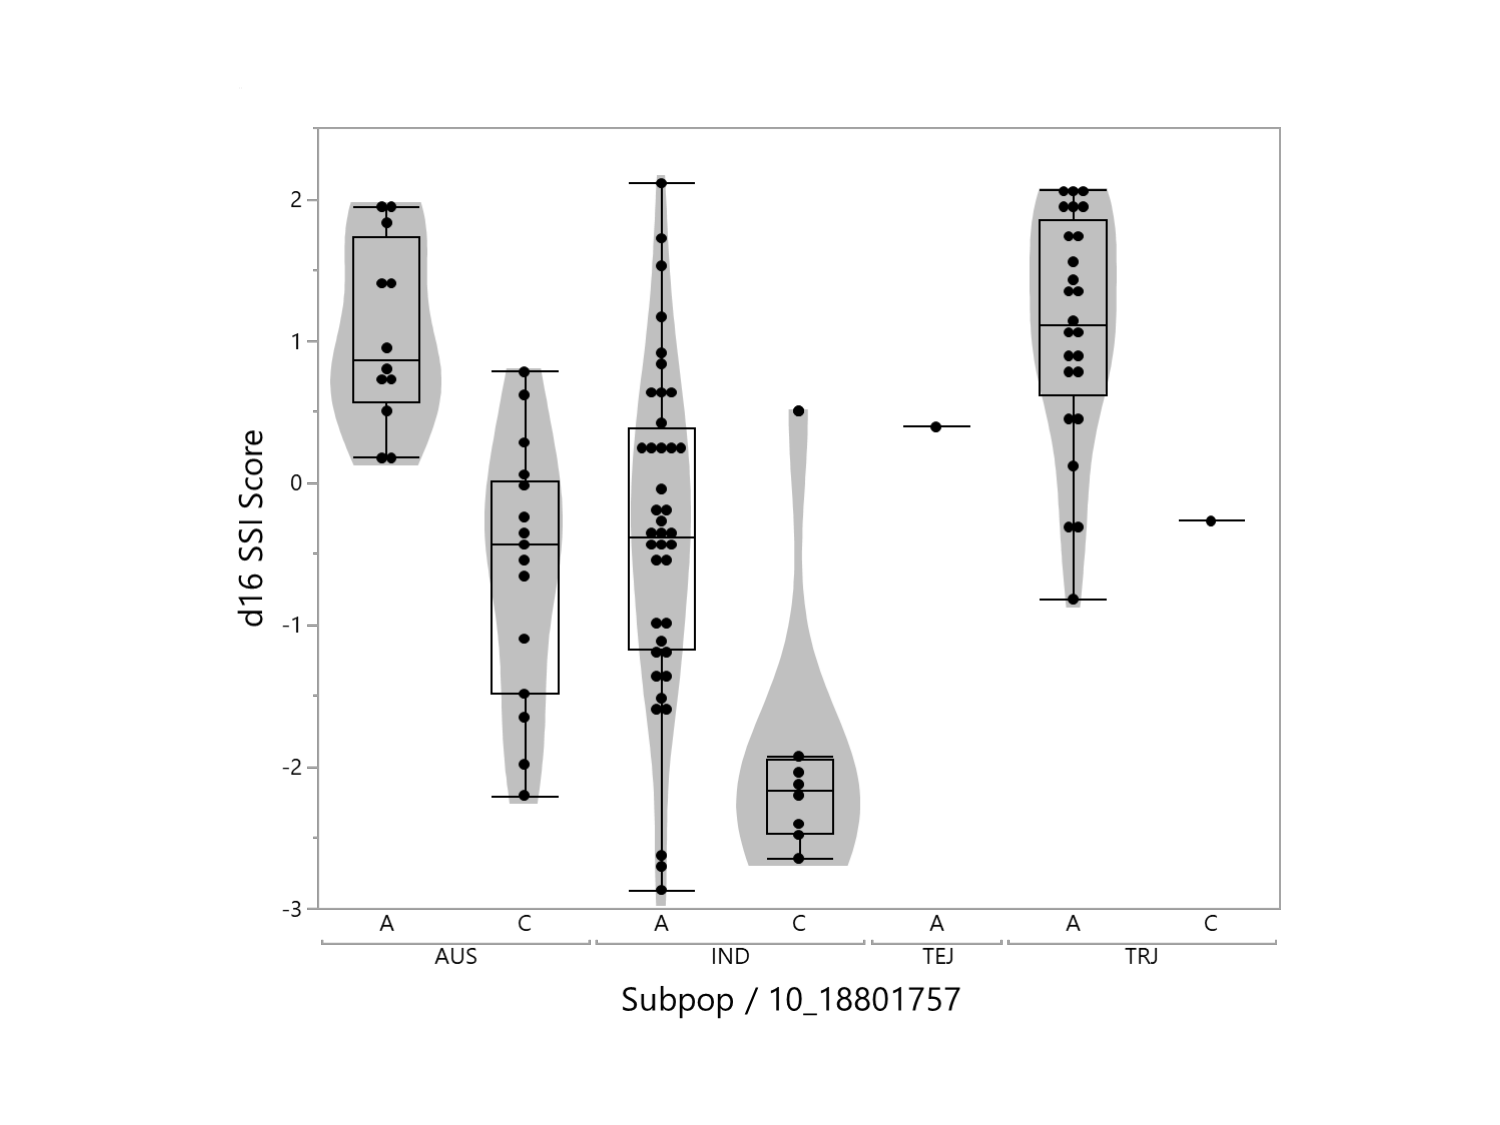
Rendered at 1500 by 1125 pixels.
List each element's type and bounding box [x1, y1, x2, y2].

picture [219, 87, 1281, 1038]
